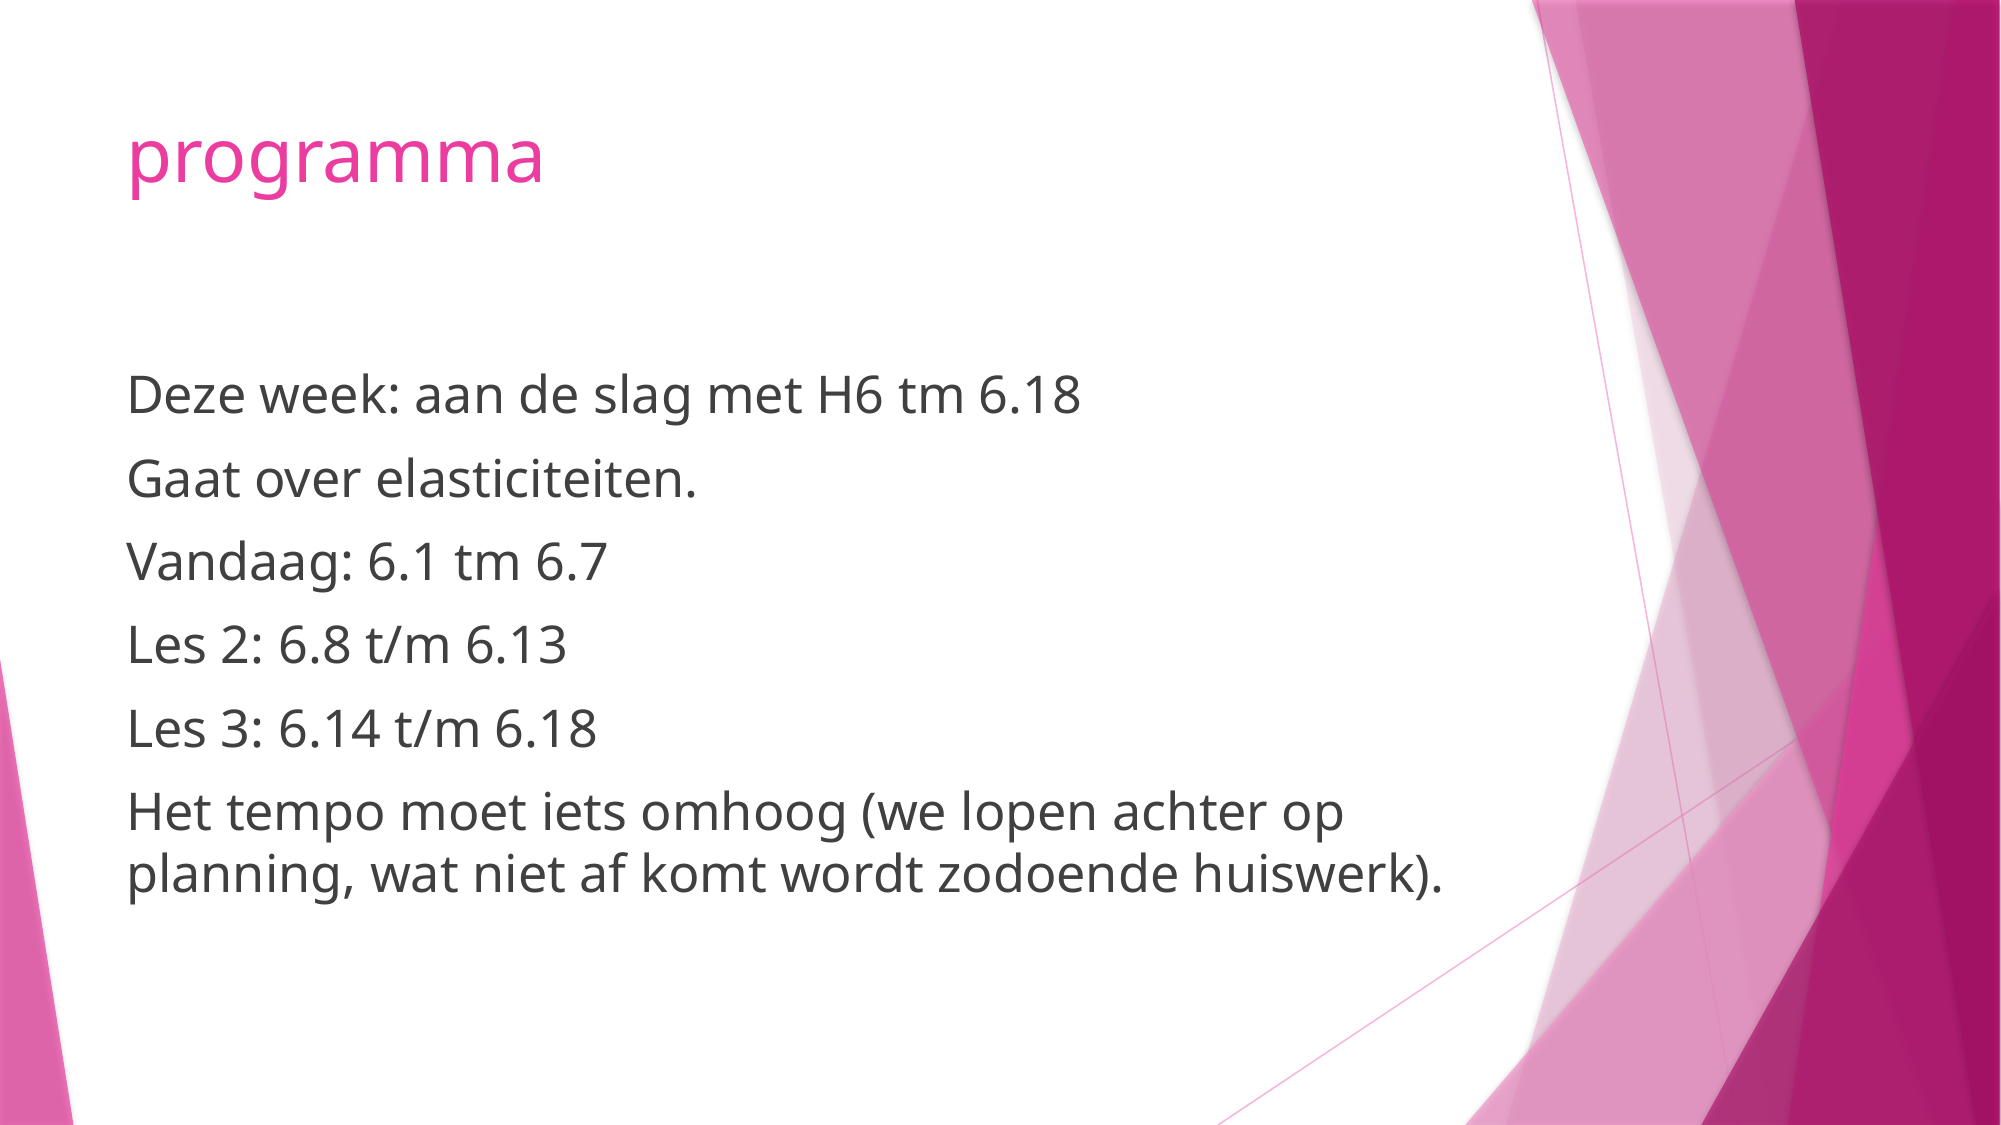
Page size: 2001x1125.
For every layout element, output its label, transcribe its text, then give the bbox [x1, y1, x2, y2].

title programma [111, 99, 1522, 317]
list Deze week: aan de slag met H6 tm 6.18 Gaat over elasticiteiten. Vandaag: 6.1 tm 6.7 Les 2: 6.8 t/m 6.13 Les 3: 6.14 t/m 6.18 Het tempo moet iets omhoog (we lopen achter op planning, wat niet af komt wordt zodoende huiswerk). [111, 354, 1522, 992]
